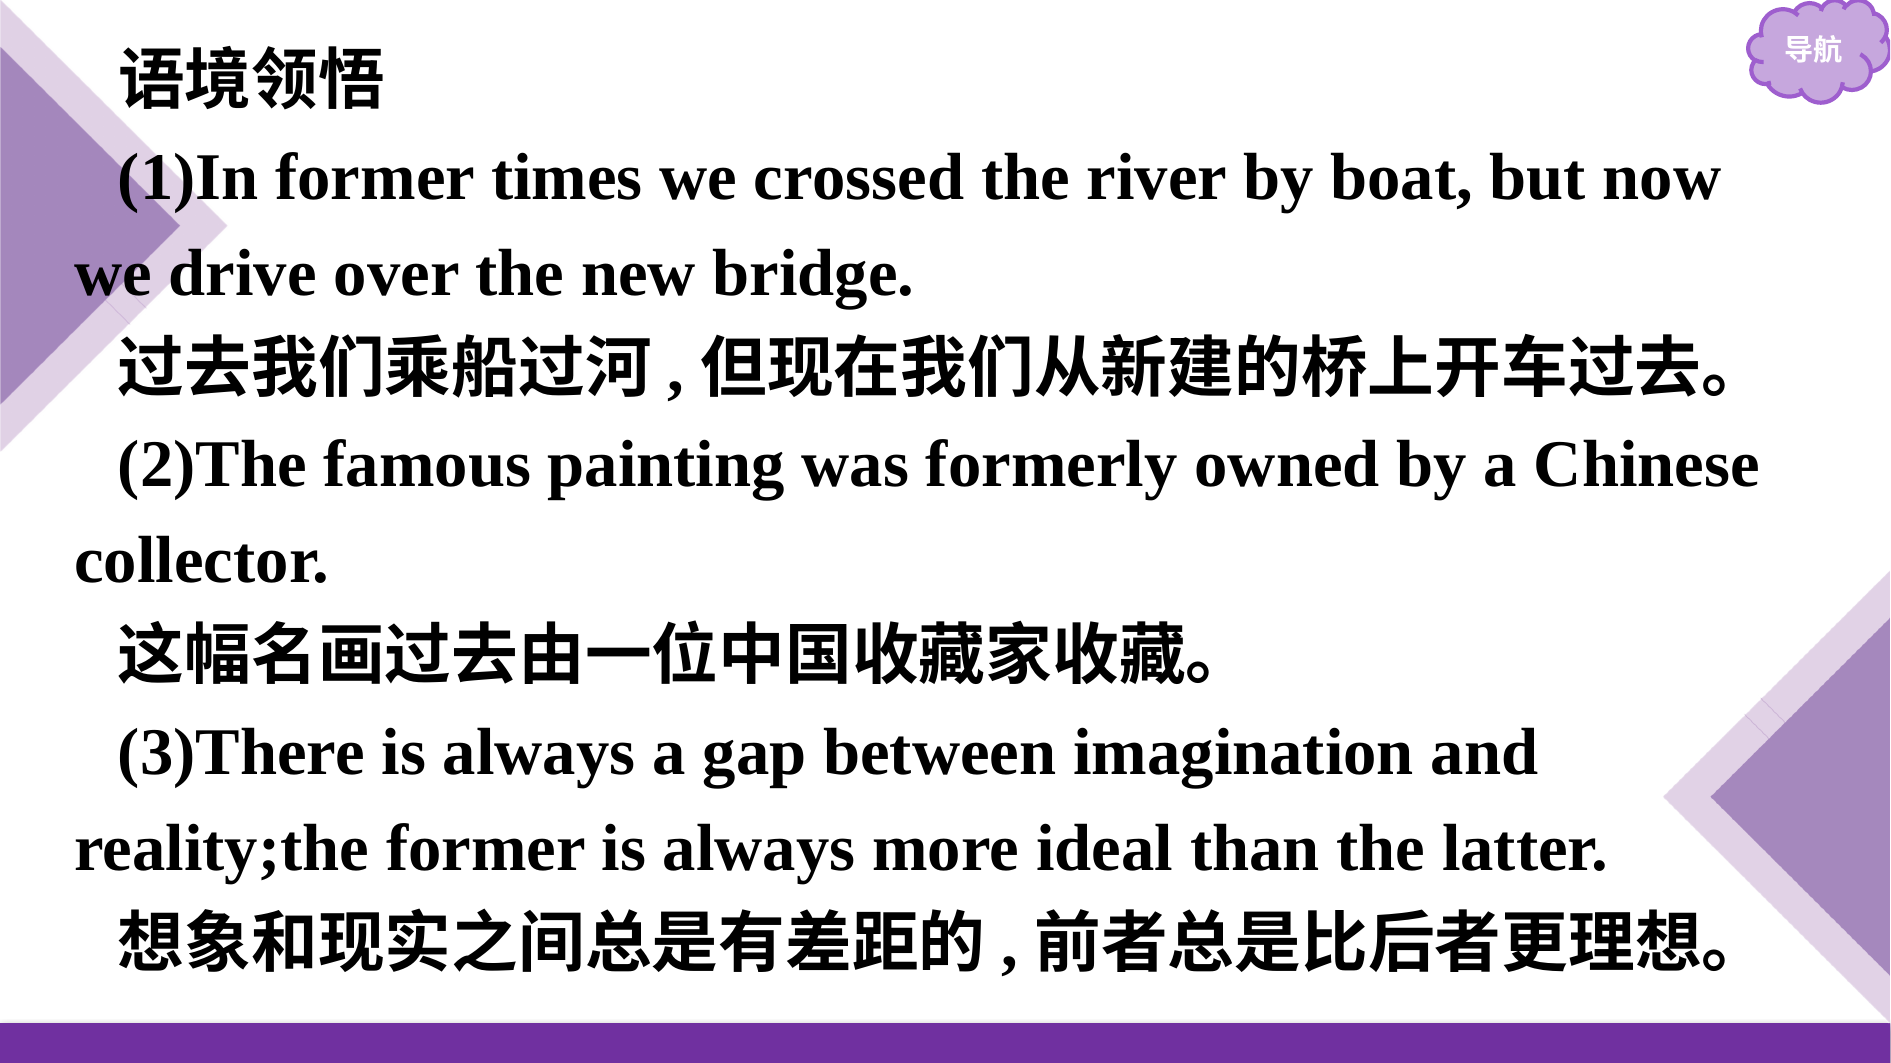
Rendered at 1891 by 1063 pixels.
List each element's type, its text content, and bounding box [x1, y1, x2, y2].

text_box 语境领悟 (1)In former times we crossed the river by boat, but now we drive over the new bridge. 过去我们乘船过河,但现在我们从新建的桥上开车过去。 (2)The famous painting was formerly owned by a Chinese collector. 这幅名画过去由一位中国收藏家收藏。 (3)There is always a gap between imagination and reality;the former is always more ideal than the latter. 想象和现实之间总是有差距的,前者总是比后者更理想。 [59, 13, 1833, 988]
picture [1, 0, 230, 451]
picture [1660, 570, 1890, 1024]
